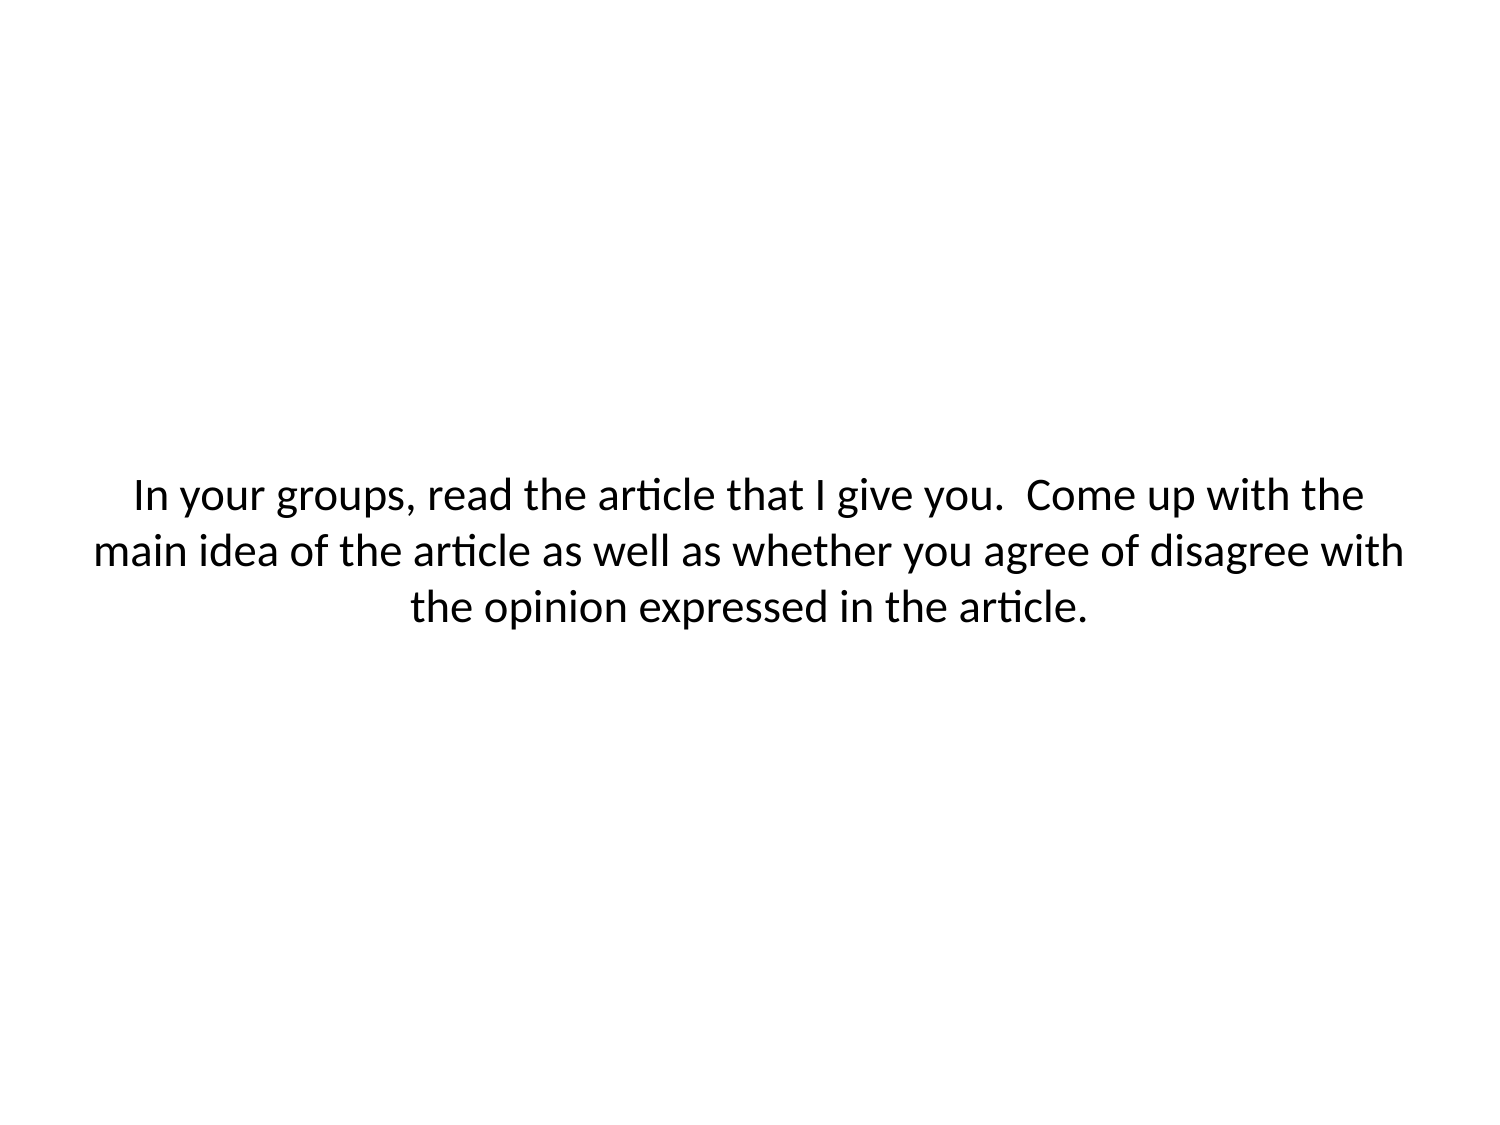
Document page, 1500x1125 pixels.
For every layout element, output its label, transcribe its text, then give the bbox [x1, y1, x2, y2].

title In your groups, read the article that I give you. Come up with the main idea of the article as well as whether you agree of disagree with the opinion expressed in the article. [75, 454, 1425, 642]
